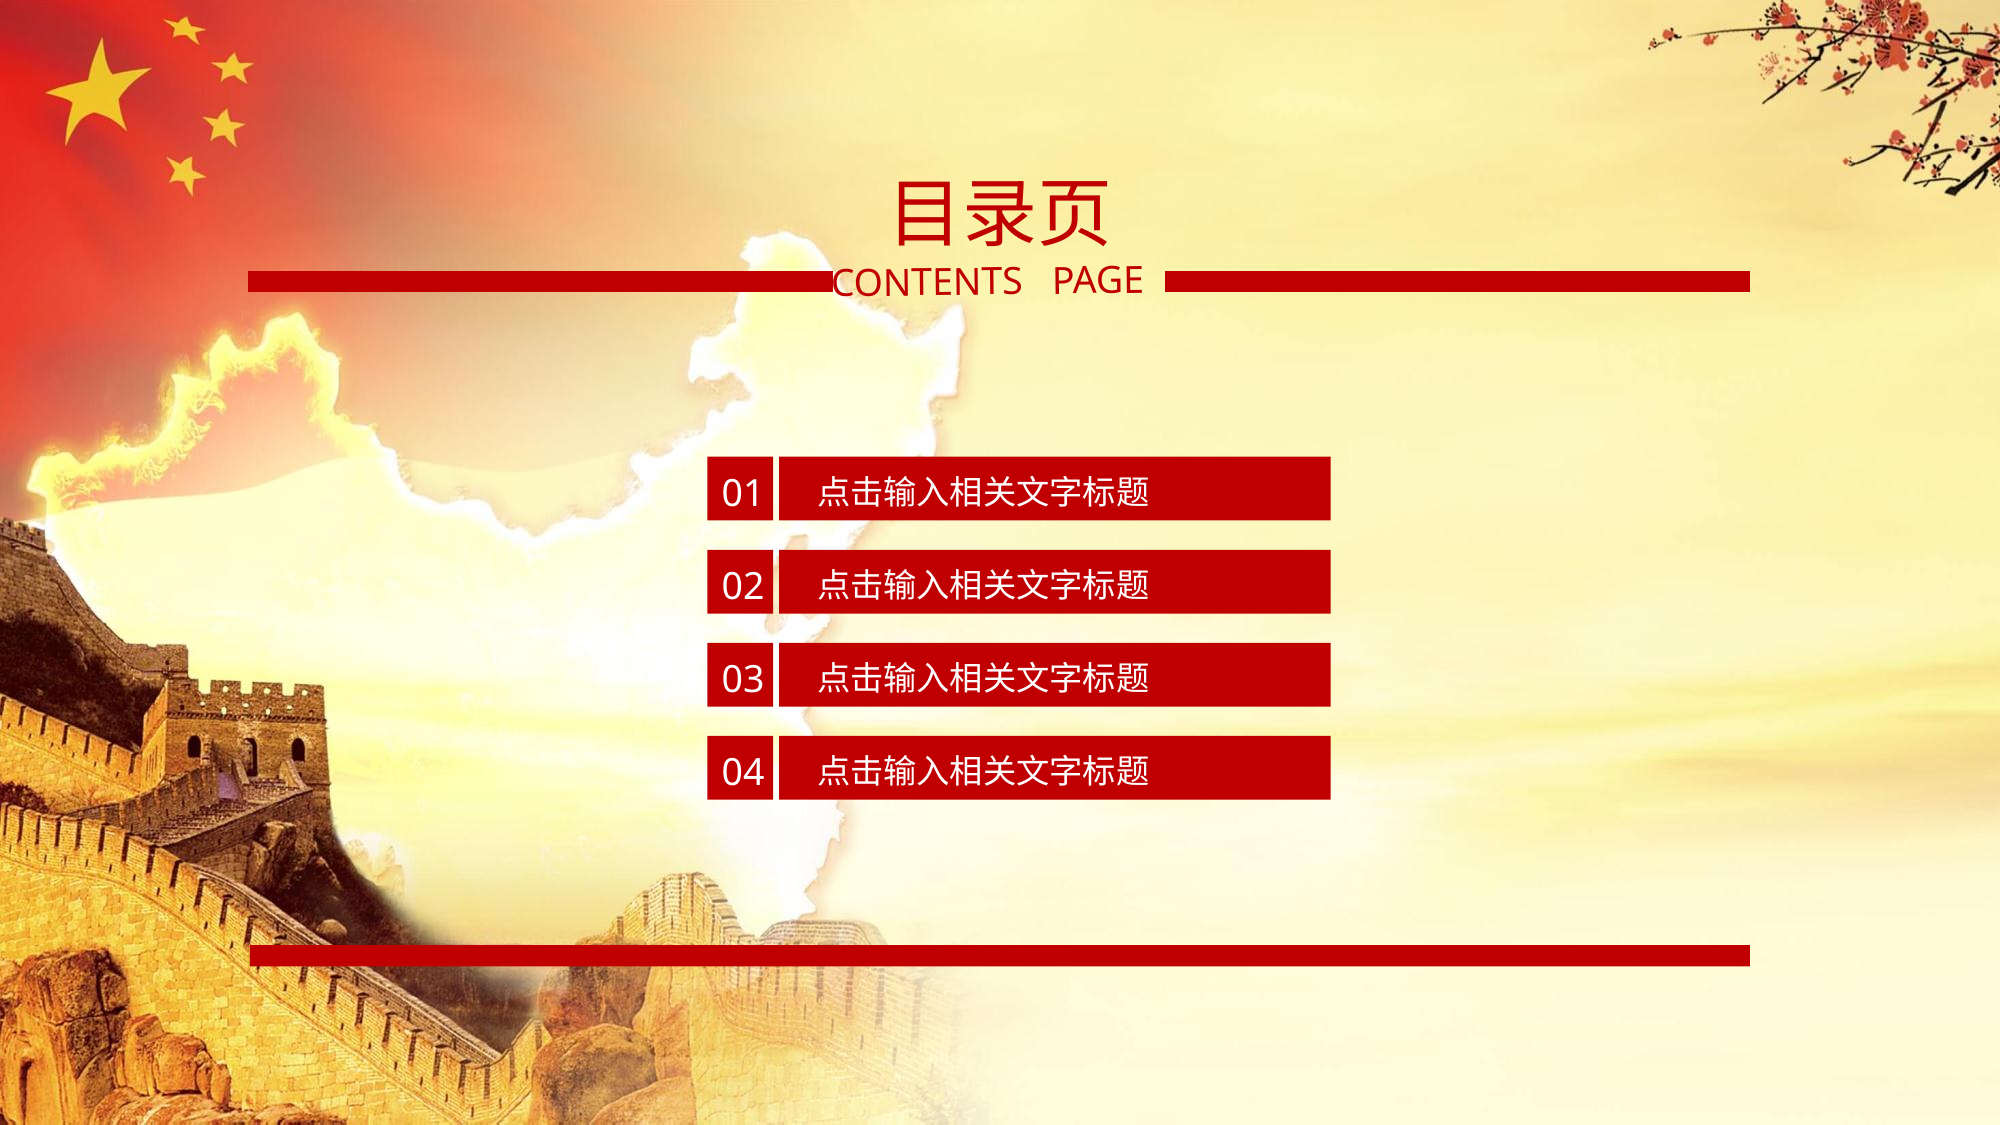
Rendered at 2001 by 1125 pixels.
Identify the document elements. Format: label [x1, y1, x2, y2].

text_box [779, 456, 1331, 521]
text_box [779, 642, 1331, 707]
text_box [779, 735, 1331, 800]
picture [0, 0, 2000, 1125]
text_box [779, 549, 1331, 614]
